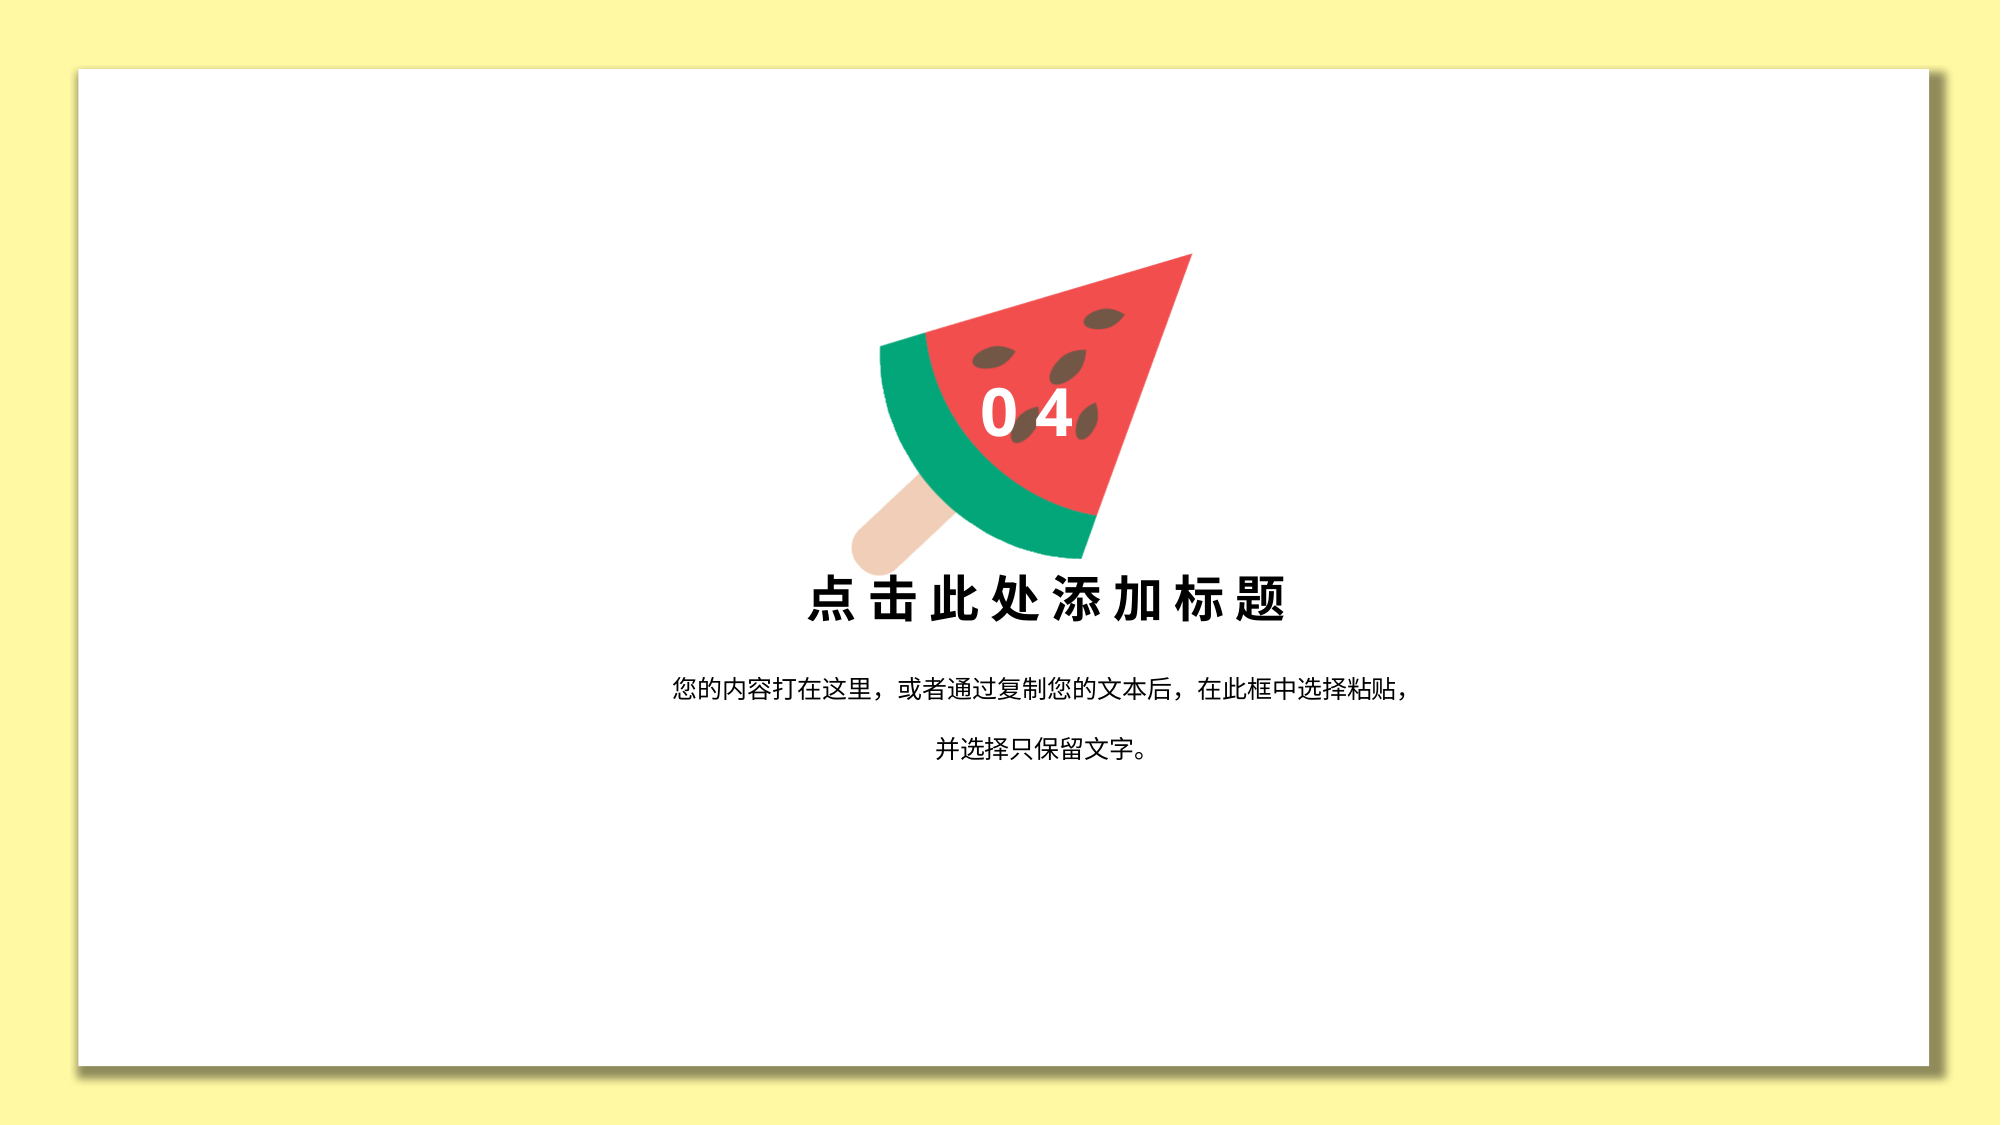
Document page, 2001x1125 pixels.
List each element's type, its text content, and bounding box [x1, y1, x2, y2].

text_box 您的内容打在这里，或者通过复制您的文本后，在此框中选择粘贴，并选择只保留文字。 [652, 636, 1443, 771]
picture [631, 237, 1328, 646]
text_box [77, 68, 1930, 1067]
